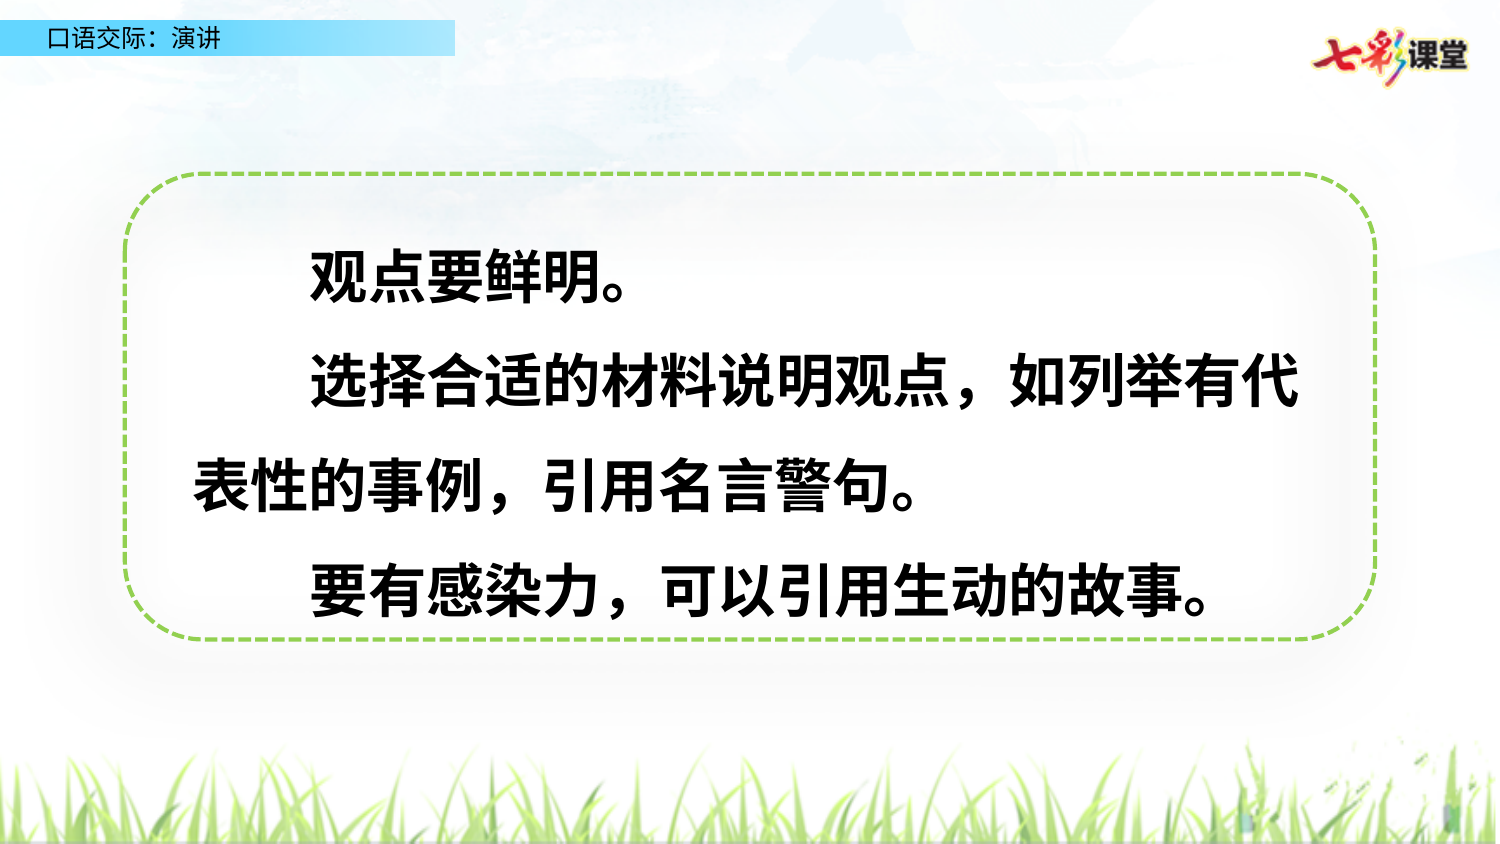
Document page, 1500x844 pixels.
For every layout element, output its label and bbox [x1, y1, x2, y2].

picture [0, 0, 1500, 844]
text_box [124, 173, 1376, 640]
